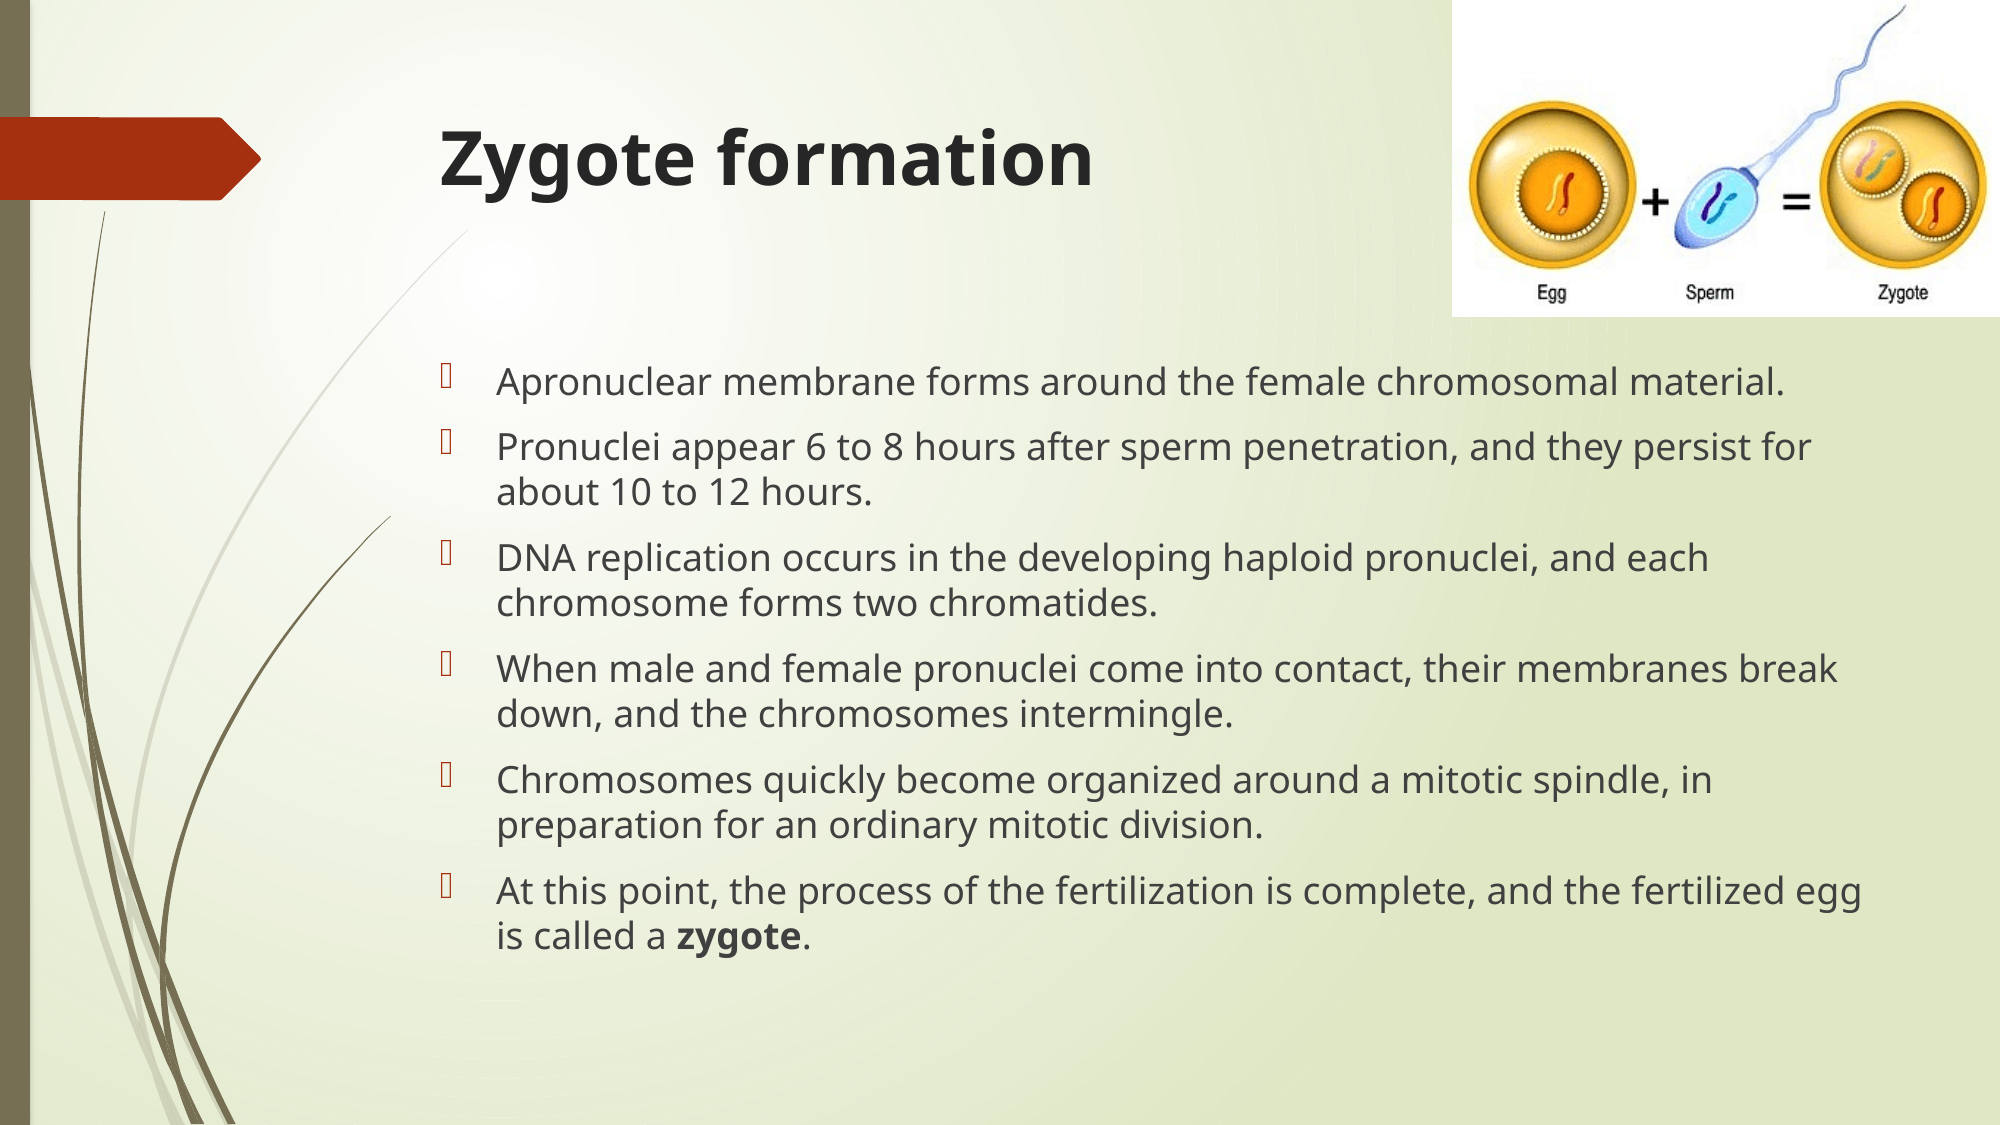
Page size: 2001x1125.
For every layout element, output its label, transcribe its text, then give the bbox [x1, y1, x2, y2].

picture [1451, 0, 2000, 317]
list Apronuclear membrane forms around the female chromosomal material. Pronuclei appear 6 to 8 hours after sperm penetration, and they persist for about 10 to 12 hours. DNA replication occurs in the developing haploid pronuclei, and each chromosome forms two chromatides. When male and female pronuclei come into contact, their membranes break down, and the chromosomes intermingle. Chromosomes quickly become organized around a mitotic spindle, in preparation for an ordinary mitotic division. At this point, the process of the fertilization is complete, and the fertilized egg is called a zygote. [424, 350, 1888, 970]
title Zygote formation [425, 102, 1447, 313]
